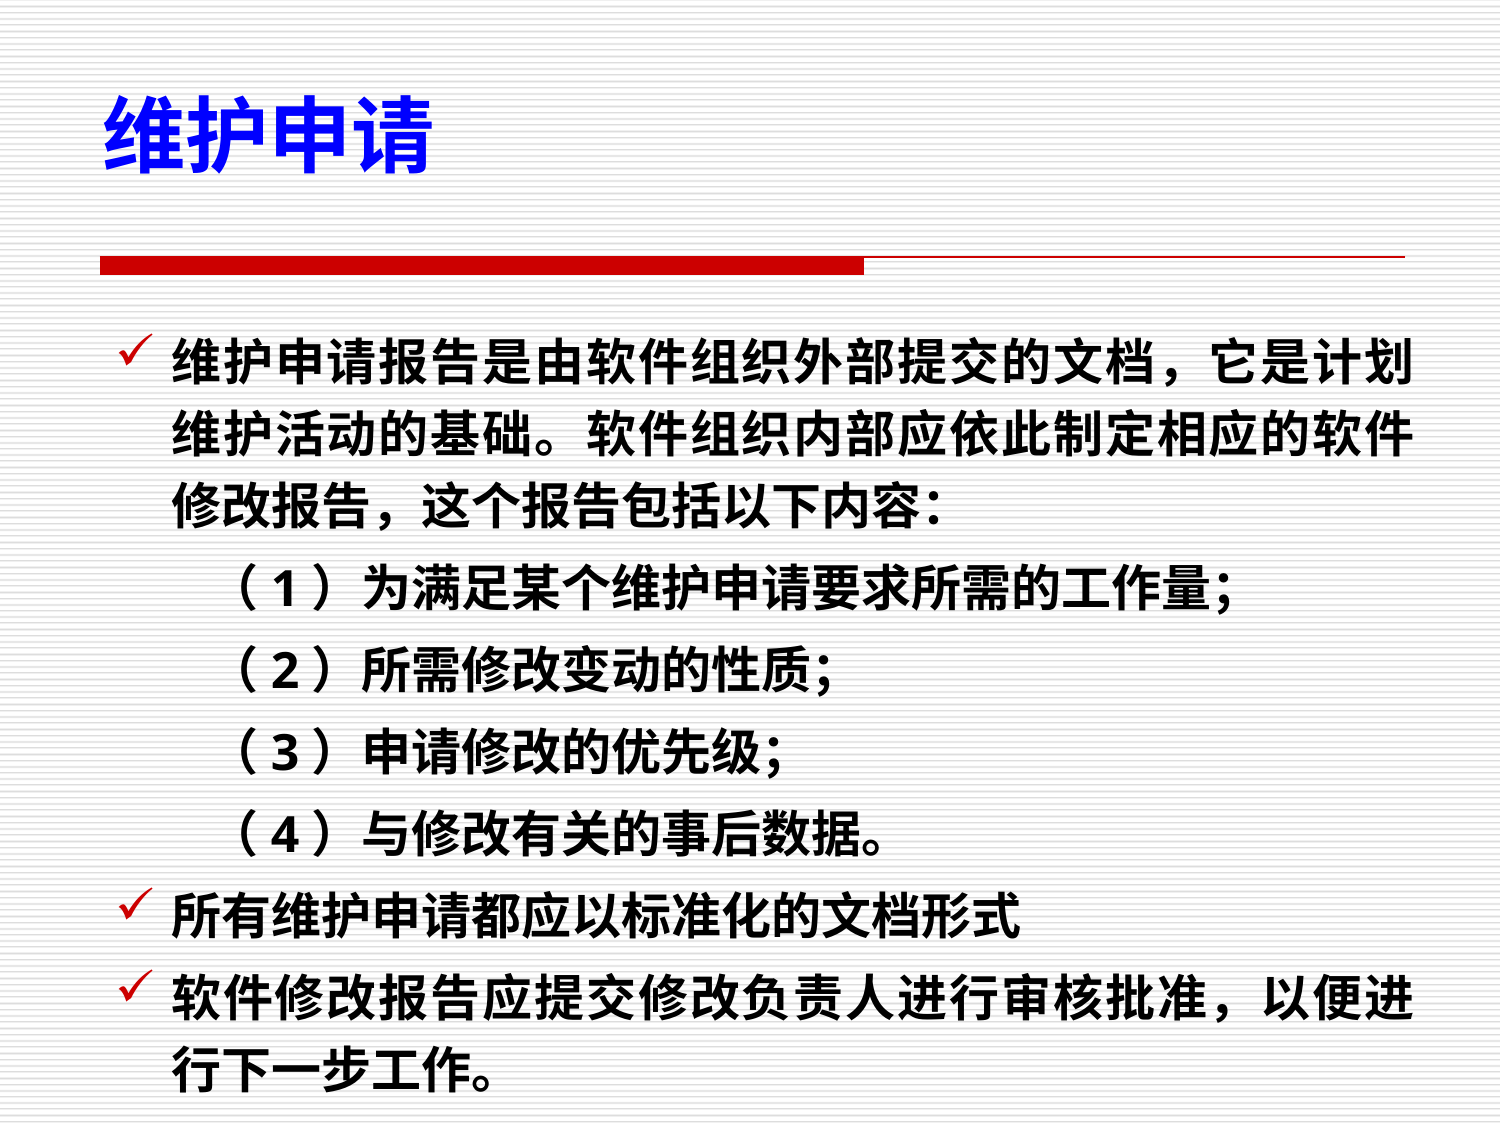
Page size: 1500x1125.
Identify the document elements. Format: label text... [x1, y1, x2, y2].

text_box 维护申请报告是由软件组织外部提交的文档，它是计划维护活动的基础。软件组织内部应依此制定相应的软件修改报告，这个报告包括以下内容： （1）为满足某个维护申请要求所需的工作量； （2）所需修改变动的性质； （3）申请修改的优先级； （4）与修改有关的事后数据。 所有维护申请都应以标准化的文档形式 软件修改报告应提交修改负责人进行审核批准，以便进行下一步工作。 [100, 311, 1430, 1106]
picture [0, 0, 1500, 1125]
text_box 维护申请 [87, 90, 1363, 190]
